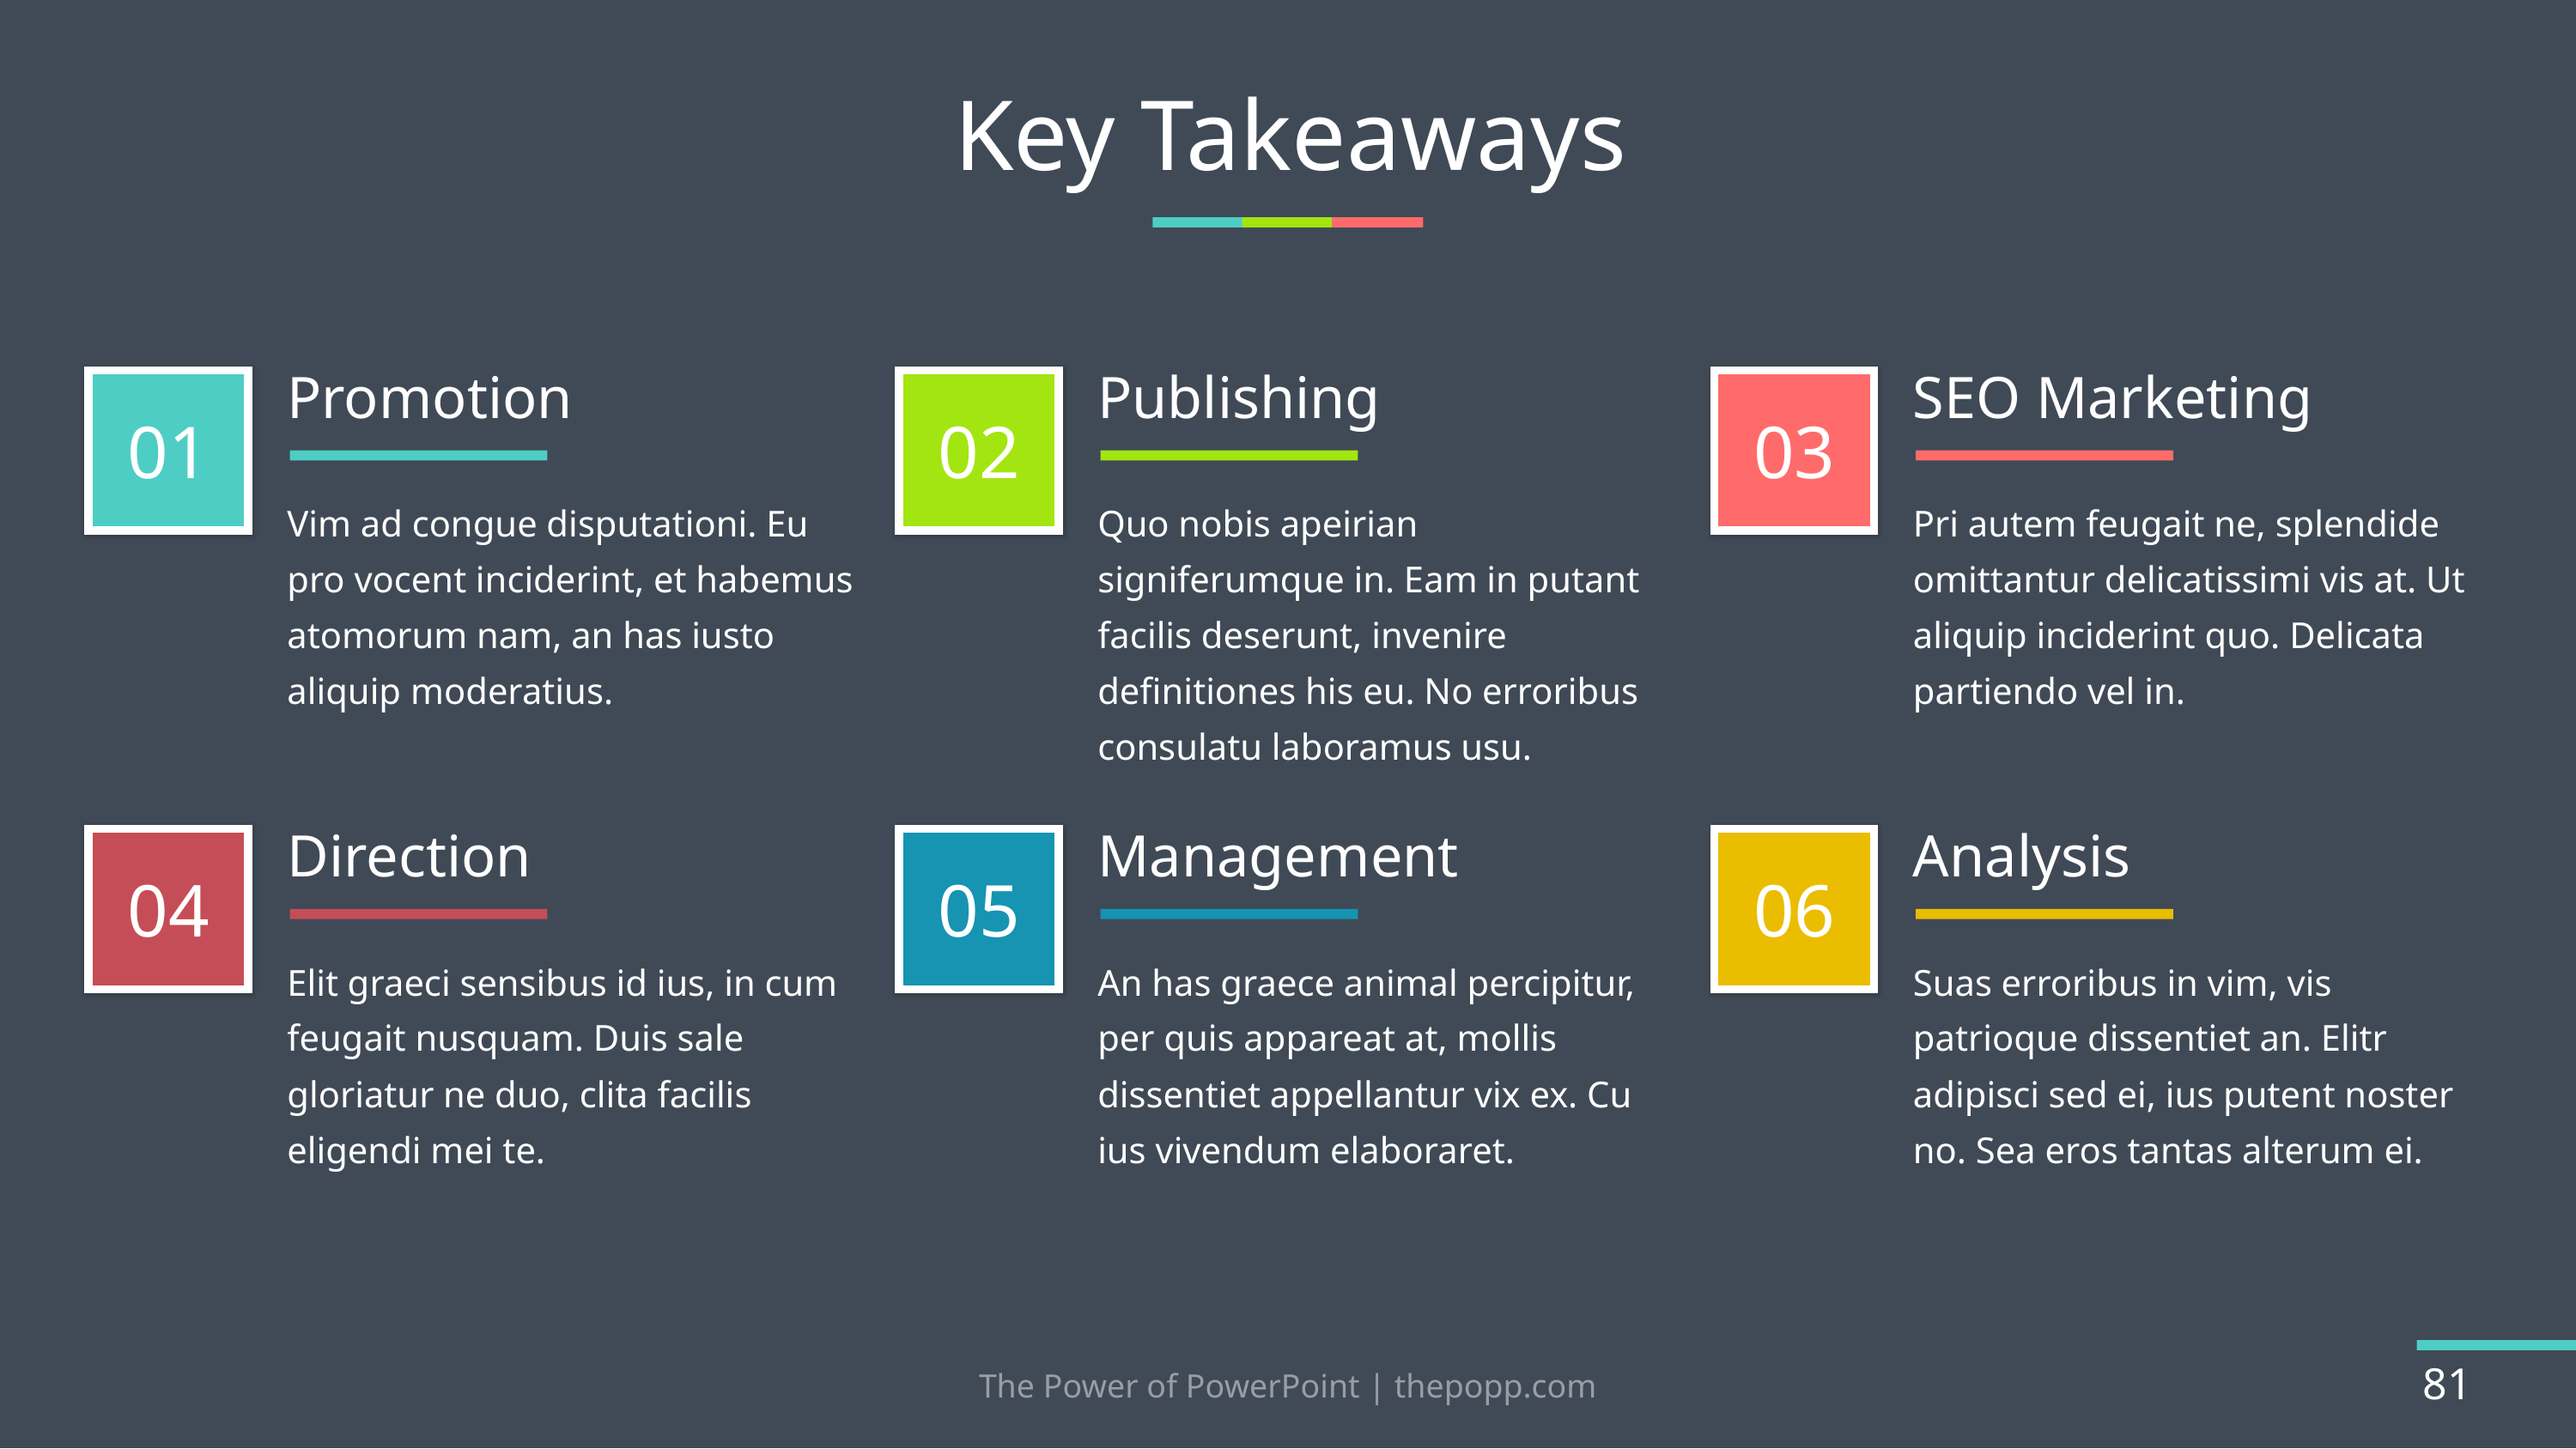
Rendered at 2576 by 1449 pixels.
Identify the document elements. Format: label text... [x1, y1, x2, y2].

list Analysis [1899, 801, 2500, 907]
title Key Takeaways [69, 49, 2512, 230]
list Promotion [274, 343, 873, 448]
list Elit graeci sensibus id ius, in cum feugait nusquam. Duis sale gloriatur ne duo, clita facilis eligendi mei te. [274, 940, 873, 1231]
list An has graece animal percipitur, per quis appareat at, mollis dissentiet appellantur vix ex. Cu ius vivendum elaboraret. [1084, 940, 1684, 1231]
list Publishing [1084, 343, 1684, 448]
list SEO Marketing [1899, 343, 2500, 448]
list Direction [274, 801, 873, 907]
list Pri autem feugait ne, splendide omittantur delicatissimi vis at. Ut aliquip inciderint quo. Delicata partiendo vel in. [1899, 482, 2500, 772]
list Quo nobis apeirian signiferumque in. Eam in putant facilis deserunt, invenire definitiones his eu. No erroribus consulatu laboramus usu. [1084, 482, 1684, 772]
list Suas erroribus in vim, vis patrioque dissentiet an. Elitr adipisci sed ei, ius putent noster no. Sea eros tantas alterum ei. [1899, 940, 2500, 1231]
list Management [1084, 801, 1684, 907]
footer The Power of PowerPoint | thepopp.com [853, 1349, 1723, 1427]
list Vim ad congue disputationi. Eu pro vocent inciderint, et habemus atomorum nam, an has iusto aliquip moderatius. [274, 482, 873, 772]
slide_number 81 [2409, 1351, 2576, 1421]
